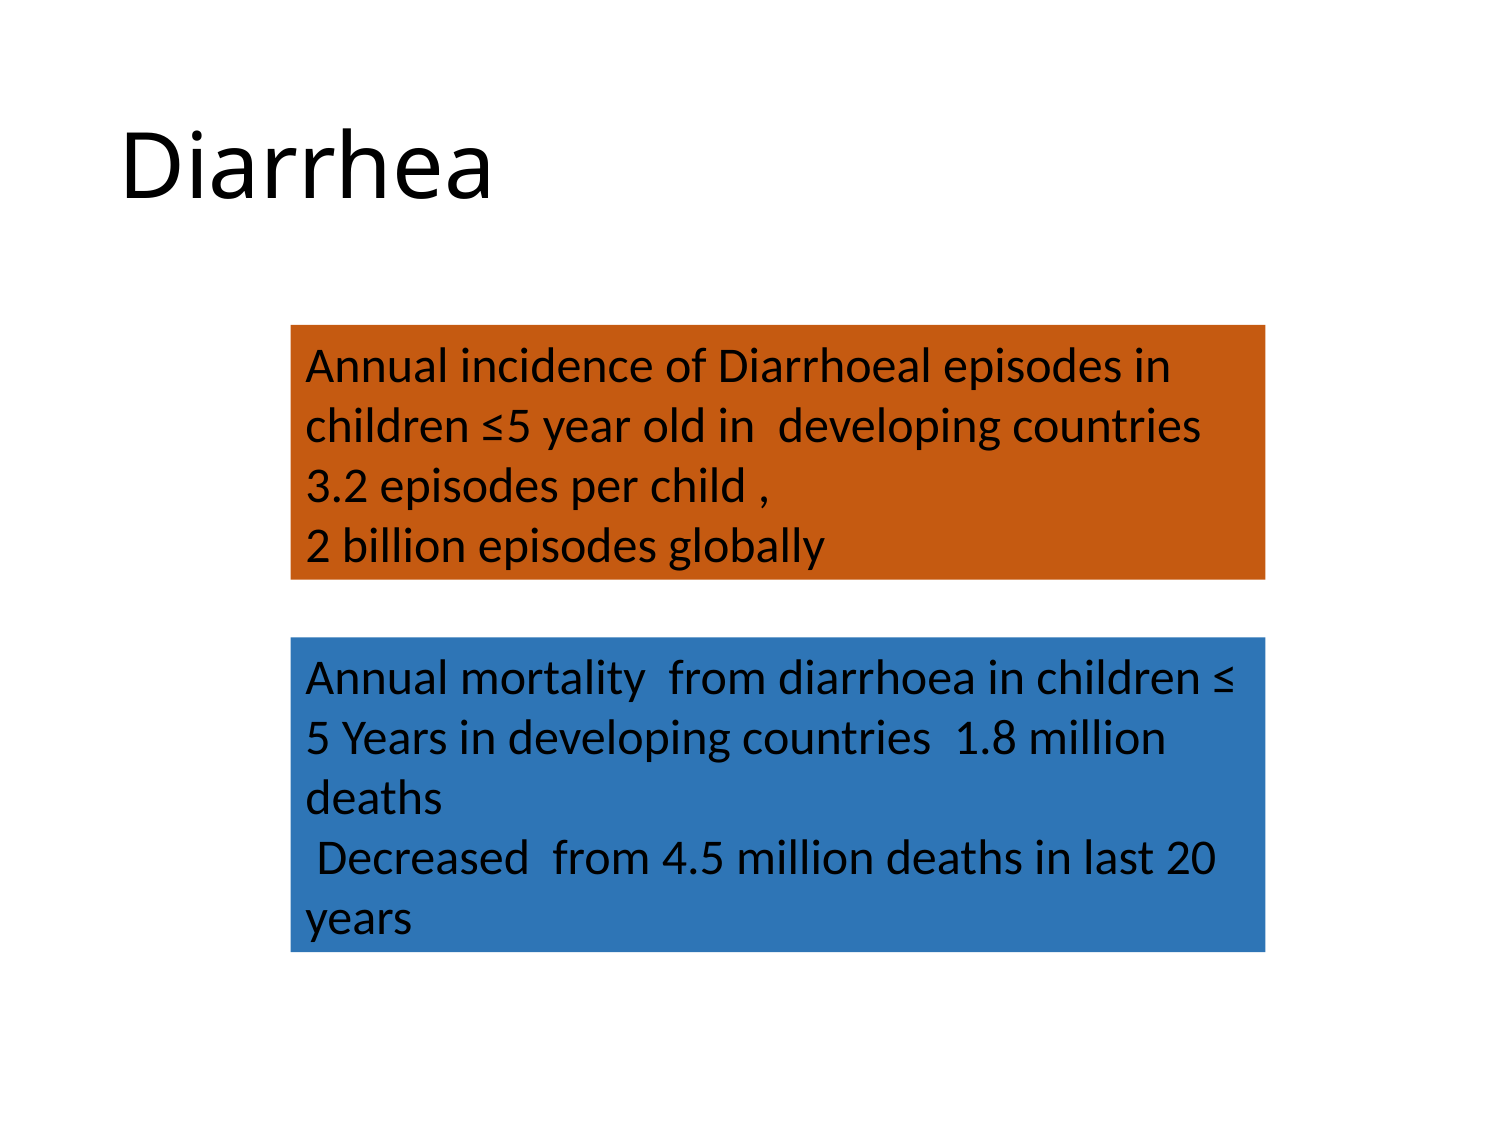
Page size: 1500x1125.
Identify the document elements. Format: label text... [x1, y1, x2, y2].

list [224, 250, 1271, 513]
title Diarrhea [103, 59, 1397, 278]
text_box Annual incidence of Diarrhoeal episodes in children ≤5 year old in developing countries 3.2 episodes per child , 2 billion episodes globally [290, 324, 1266, 580]
text_box Annual mortality from diarrhoea in children ≤ 5 Years in developing countries 1.8 million deaths Decreased from 4.5 million deaths in last 20 years [290, 637, 1266, 953]
